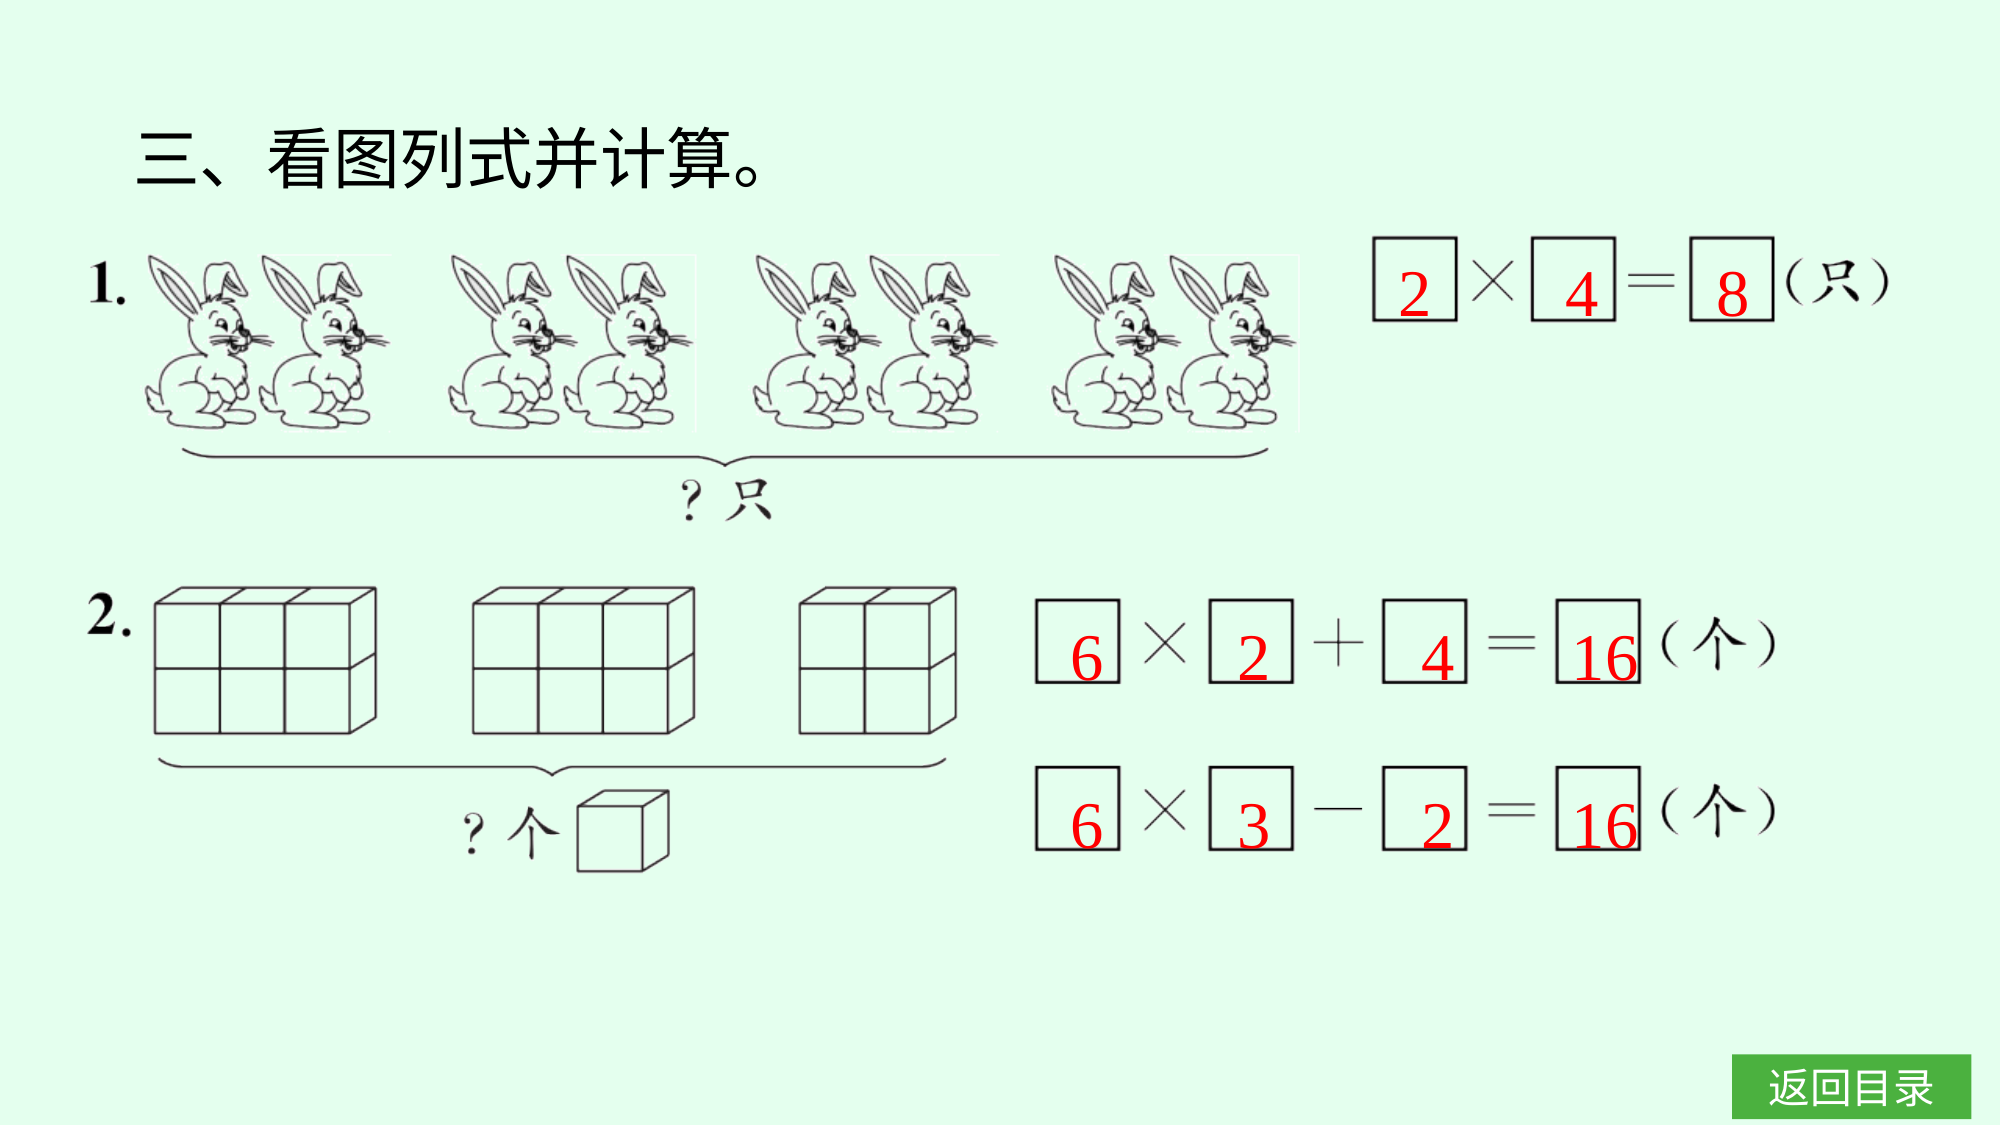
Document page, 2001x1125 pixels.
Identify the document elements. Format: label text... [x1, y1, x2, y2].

picture [42, 206, 1947, 894]
text_box 三、看图列式并计算。 [118, 93, 831, 205]
